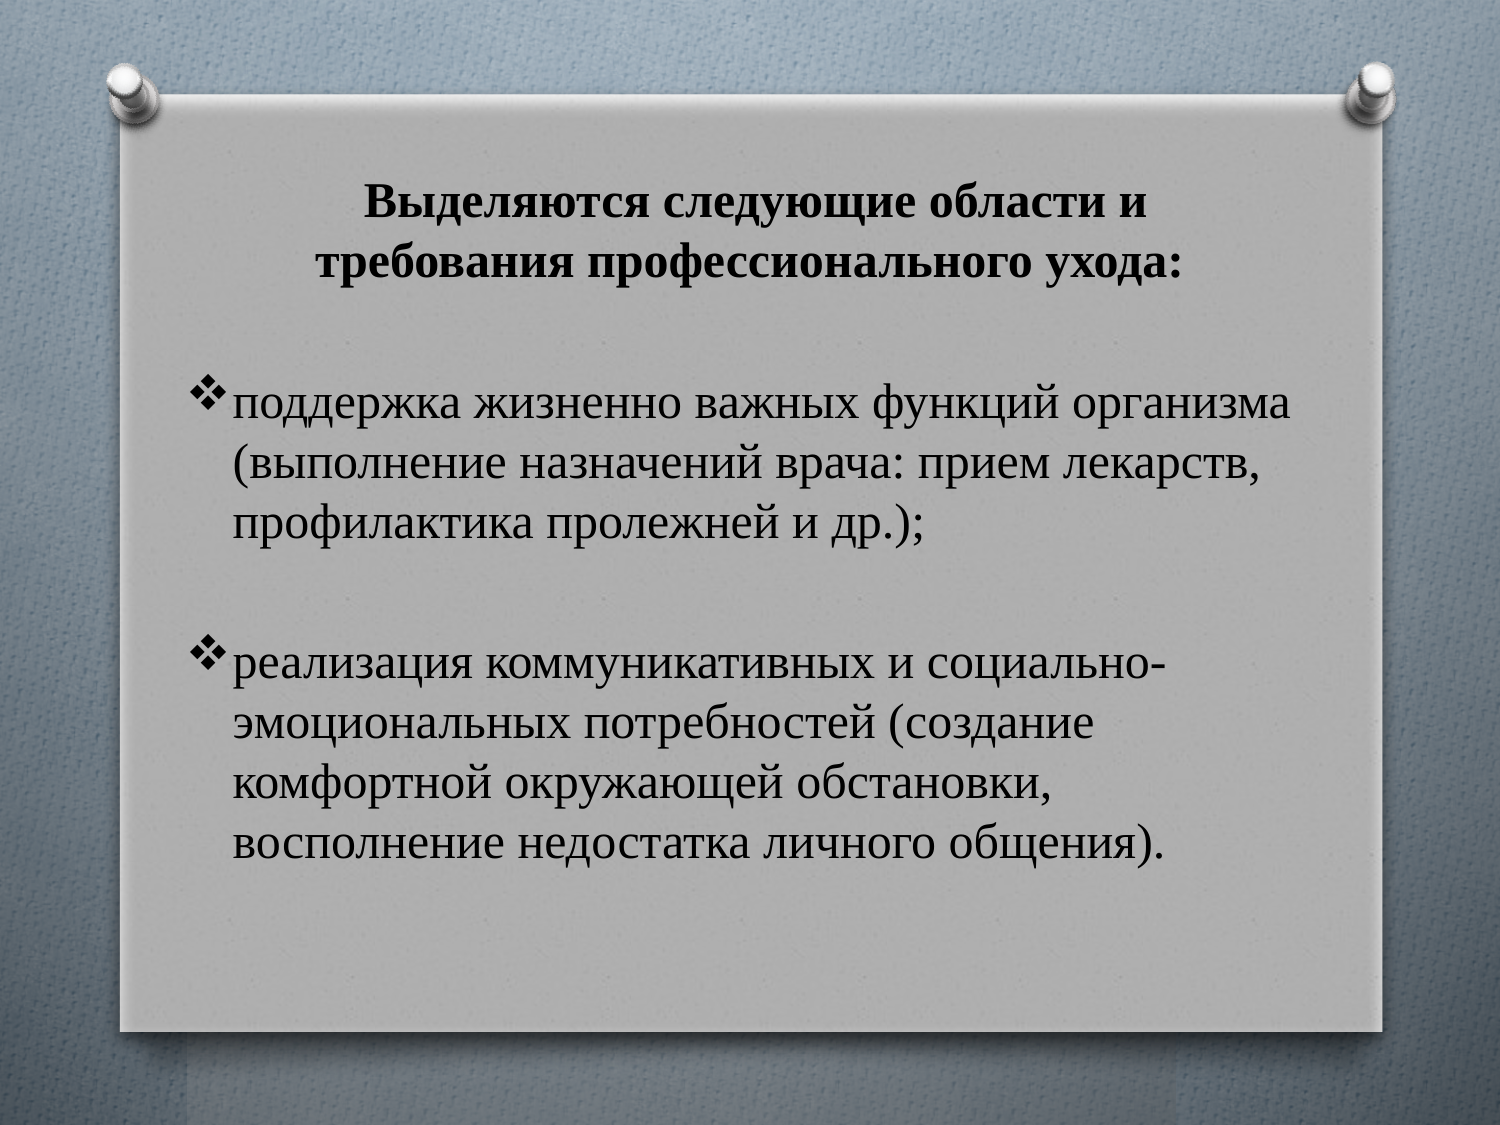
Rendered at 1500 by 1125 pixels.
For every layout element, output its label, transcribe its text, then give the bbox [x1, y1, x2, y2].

picture [75, 29, 198, 153]
text_box поддержка жизненно важных функций организма (выполнение назначений врача: прием лекарств, профилактика пролежней и др.); [171, 361, 1341, 557]
text_box Выделяются следующие области и требования профессионального ухода: [230, 160, 1282, 296]
picture [1317, 35, 1439, 156]
text_box реализация коммуникативных и социально-эмоциональных потребностей (создание комфортной окружающей обстановки, восполнение недостатка личного общения). [171, 621, 1341, 877]
